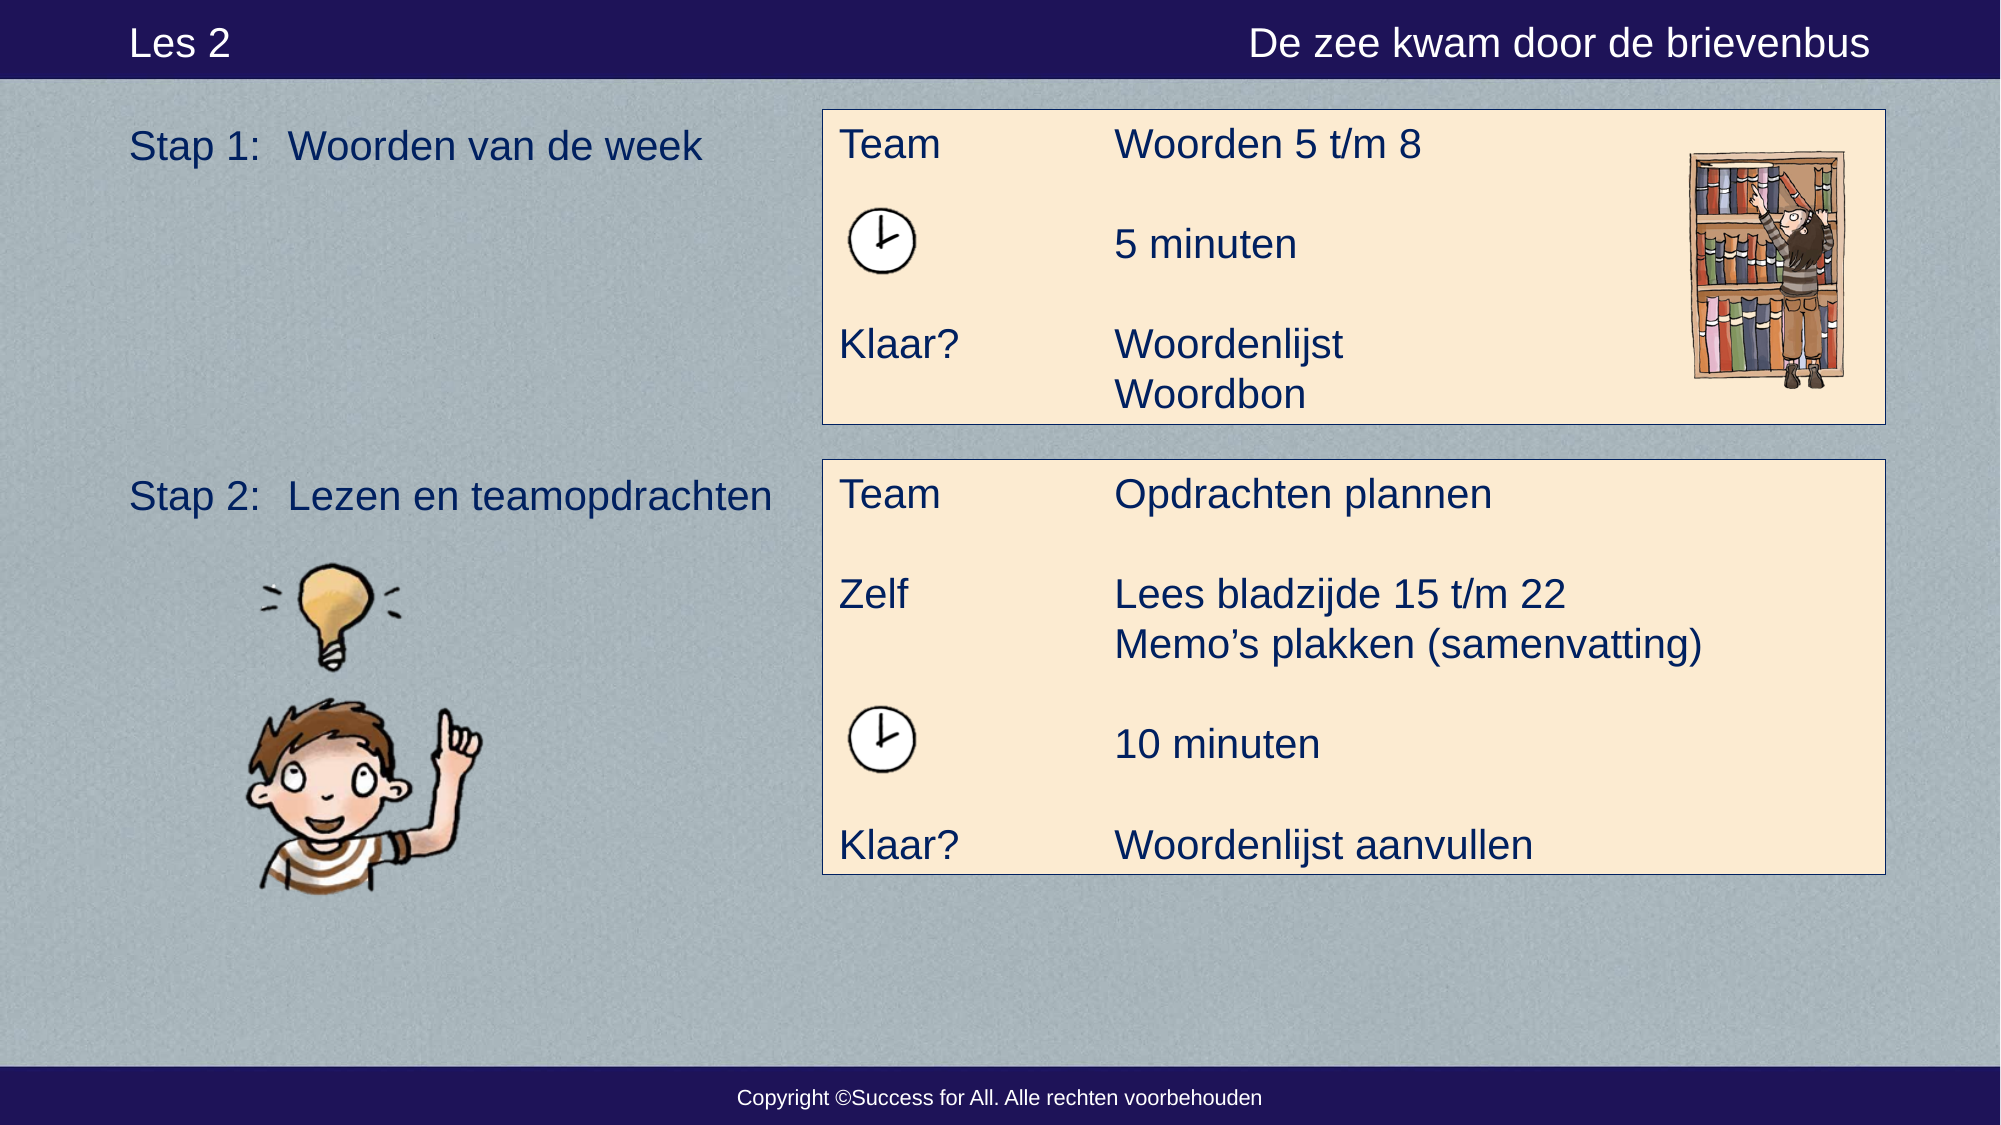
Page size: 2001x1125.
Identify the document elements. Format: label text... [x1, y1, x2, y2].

text_box Team Woorden 5 t/m 8 5 minuten Klaar? Woordenlijst Woordbon [822, 109, 1886, 425]
text_box De zee kwam door de brievenbus [999, 8, 1886, 73]
text_box Team Opdrachten plannen Zelf Lees bladzijde 15 t/m 22 Memo’s plakken (samenvatting) 10 minuten Klaar? Woordenlijst aanvullen [822, 459, 1886, 875]
text_box Stap 1: Woorden van de week Stap 2: Lezen en teamopdrachten [114, 111, 907, 577]
text_box Les 2 [114, 8, 354, 73]
picture [0, 0, 2001, 1125]
text_box Copyright ©Success for All. Alle rechten voorbehouden [0, 1076, 2000, 1125]
